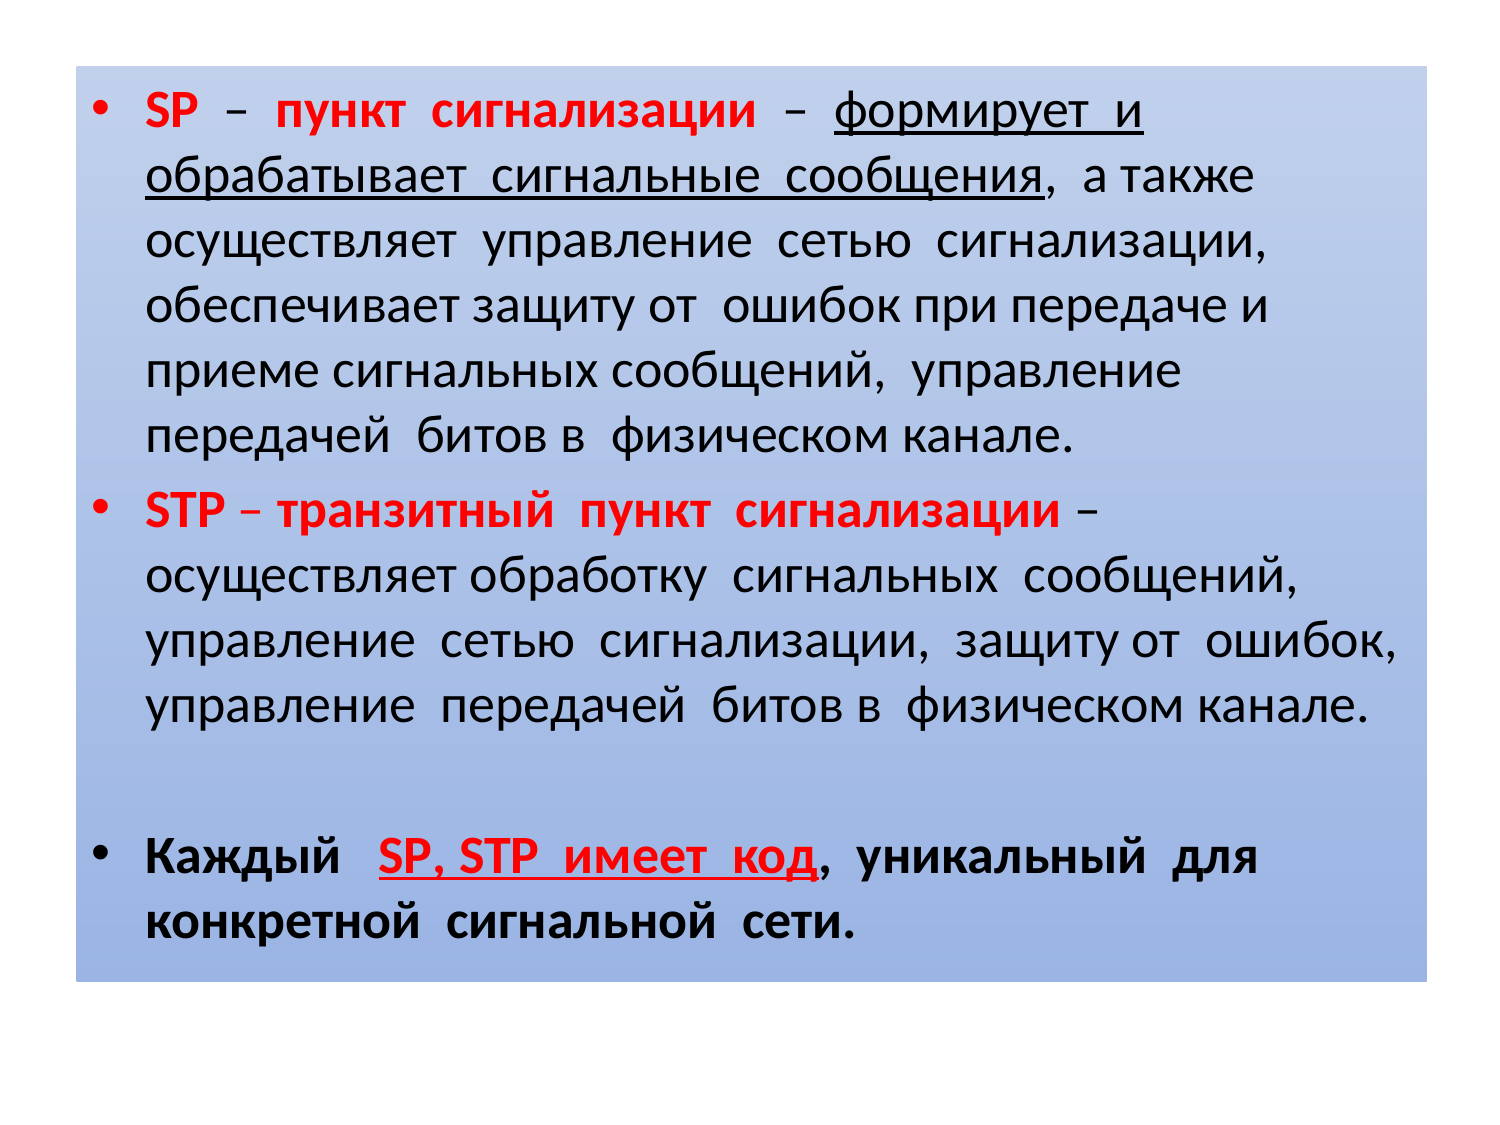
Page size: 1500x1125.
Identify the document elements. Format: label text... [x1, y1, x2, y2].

list SP – пункт сигнализации – формирует и обрабатывает сигнальные сообщения, а также осуществляет управление сетью сигнализации, обеспечивает защиту от ошибок при передаче и приеме сигнальных сообщений, управление передачей битов в физическом канале. STP – транзитный пункт сигнализации –осуществляет обработку сигнальных сообщений, управление сетью сигнализации, защиту от ошибок, управление передачей битов в физическом канале. Каждый SP, STP имеет код, уникальный для конкретной сигнальной сети. [76, 66, 1427, 982]
